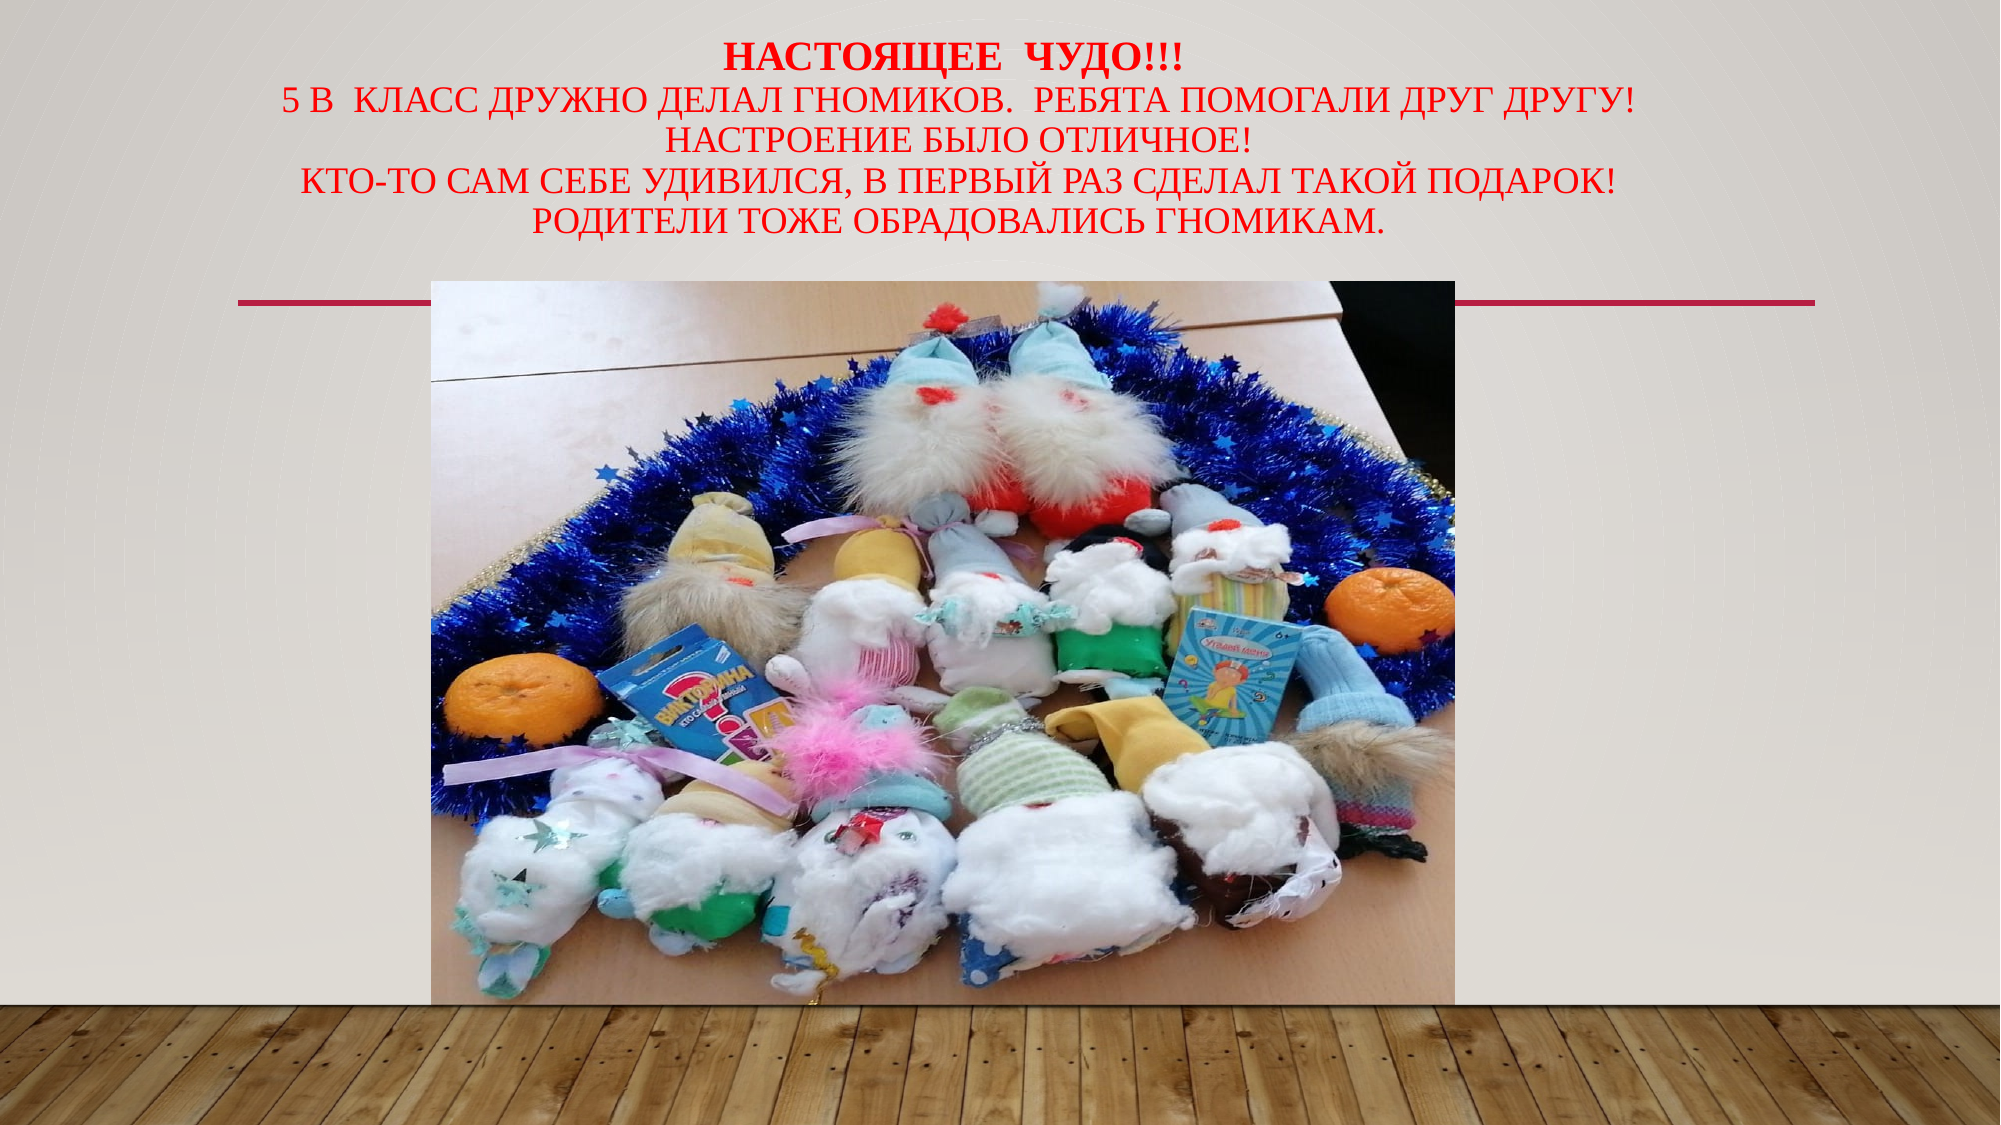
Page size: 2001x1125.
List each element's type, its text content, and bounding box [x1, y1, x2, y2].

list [431, 281, 1455, 1005]
picture [0, 1005, 2000, 1125]
title Настоящее Чудо!!! 5 В класс дружно делал гномиков. Ребята помогали друг другу! Настроение было отличное! Кто-то сам себе удивился, в первый раз сделал такой подарок! Родители тоже обрадовались гномикам. [50, 27, 1869, 237]
